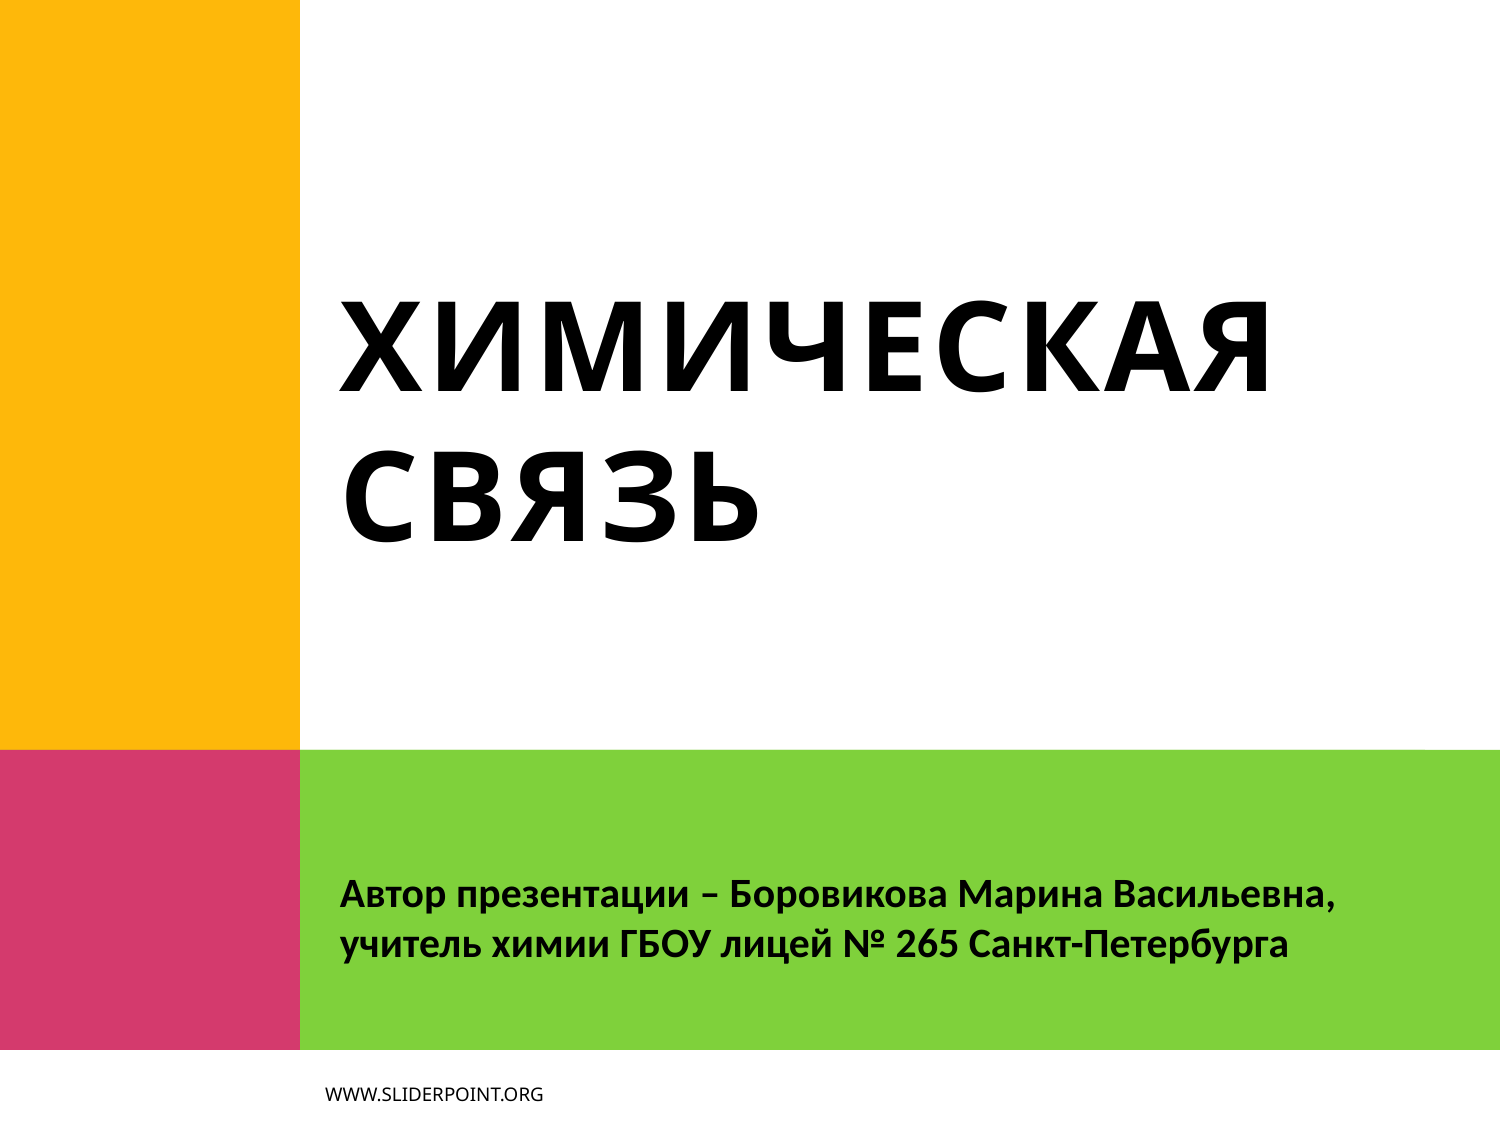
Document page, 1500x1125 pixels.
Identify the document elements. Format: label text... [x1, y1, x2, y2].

subtitle Автор презентации – Боровикова Марина Васильевна, учитель химии ГБОУ лицей № 265 Санкт-Петербурга [324, 857, 1403, 933]
title ХИМИЧЕСКАЯ СВЯЗЬ [324, 373, 1400, 574]
footer www.sliderpoint.org [310, 1074, 586, 1113]
